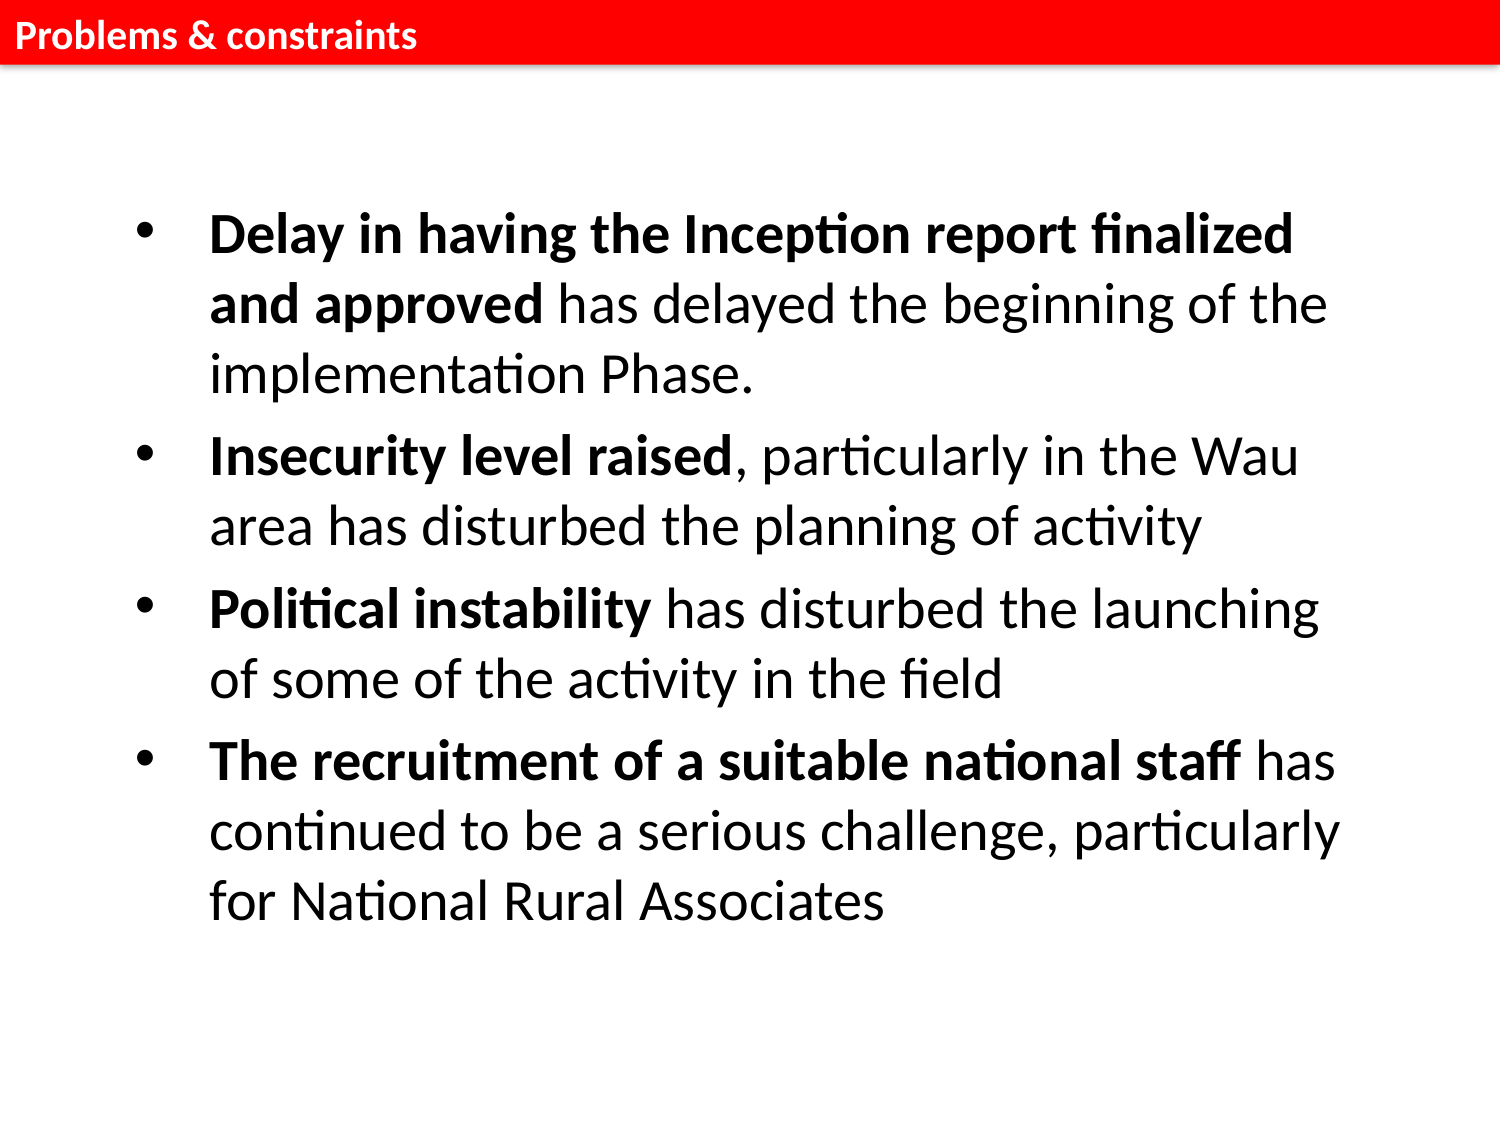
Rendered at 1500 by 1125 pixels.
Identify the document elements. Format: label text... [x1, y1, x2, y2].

text_box Delay in having the Inception report finalized and approved has delayed the beginning of the implementation Phase. Insecurity level raised, particularly in the Wau area has disturbed the planning of activity Political instability has disturbed the launching of some of the activity in the field The recruitment of a suitable national staff has continued to be a serious challenge, particularly for National Rural Associates [120, 187, 1378, 940]
text_box Problems & constraints [0, 0, 1500, 65]
